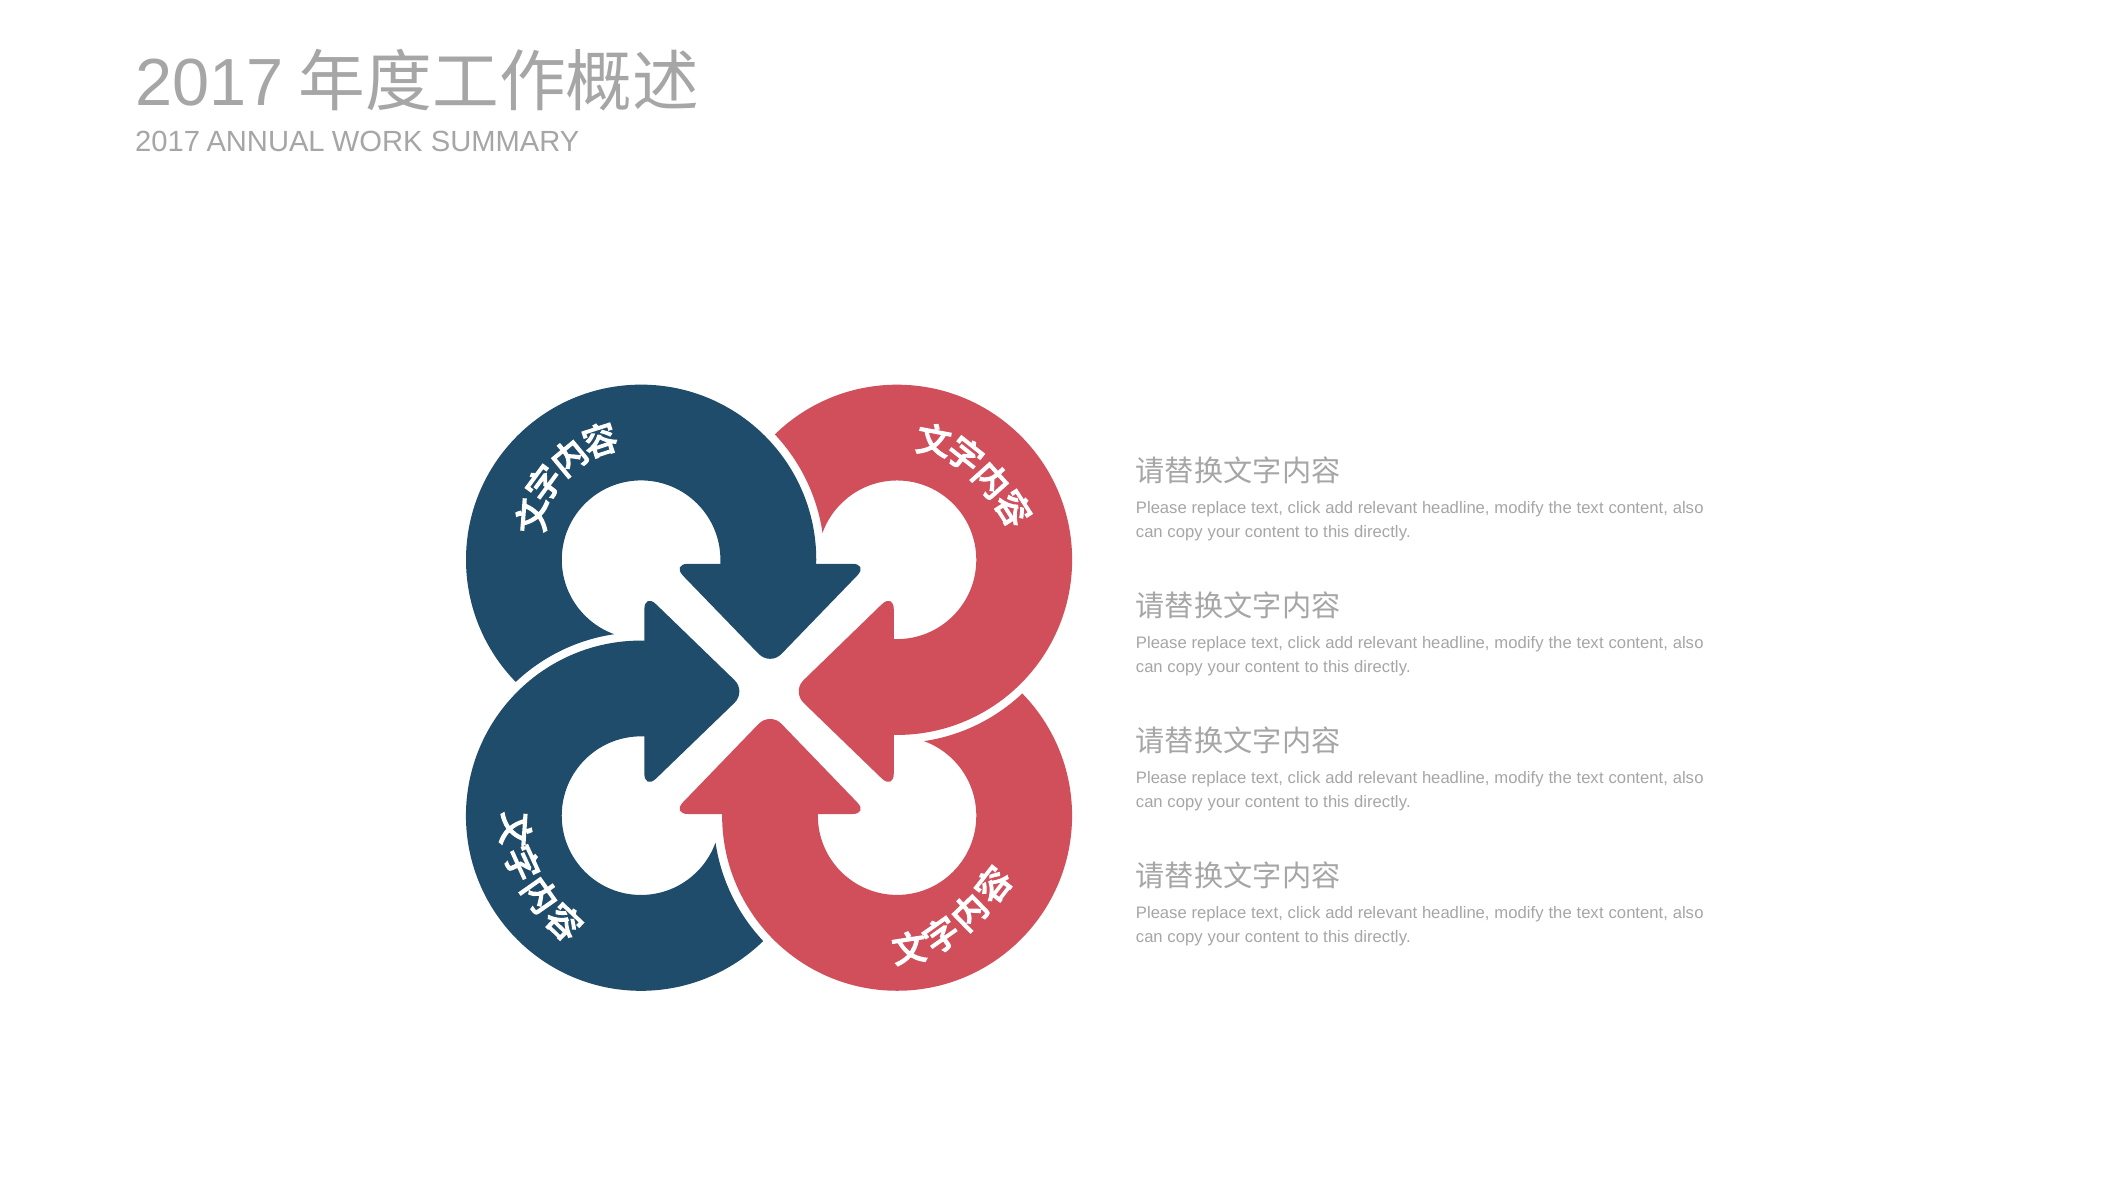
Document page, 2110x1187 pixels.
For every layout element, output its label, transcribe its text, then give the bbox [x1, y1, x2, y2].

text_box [1135, 850, 1728, 945]
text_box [1135, 444, 1728, 539]
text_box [1135, 715, 1728, 810]
text_box 2017年度工作概述 [135, 38, 783, 119]
text_box 2017 ANNUAL WORK SUMMARY [135, 122, 596, 158]
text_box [465, 384, 1073, 991]
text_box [1135, 580, 1728, 674]
